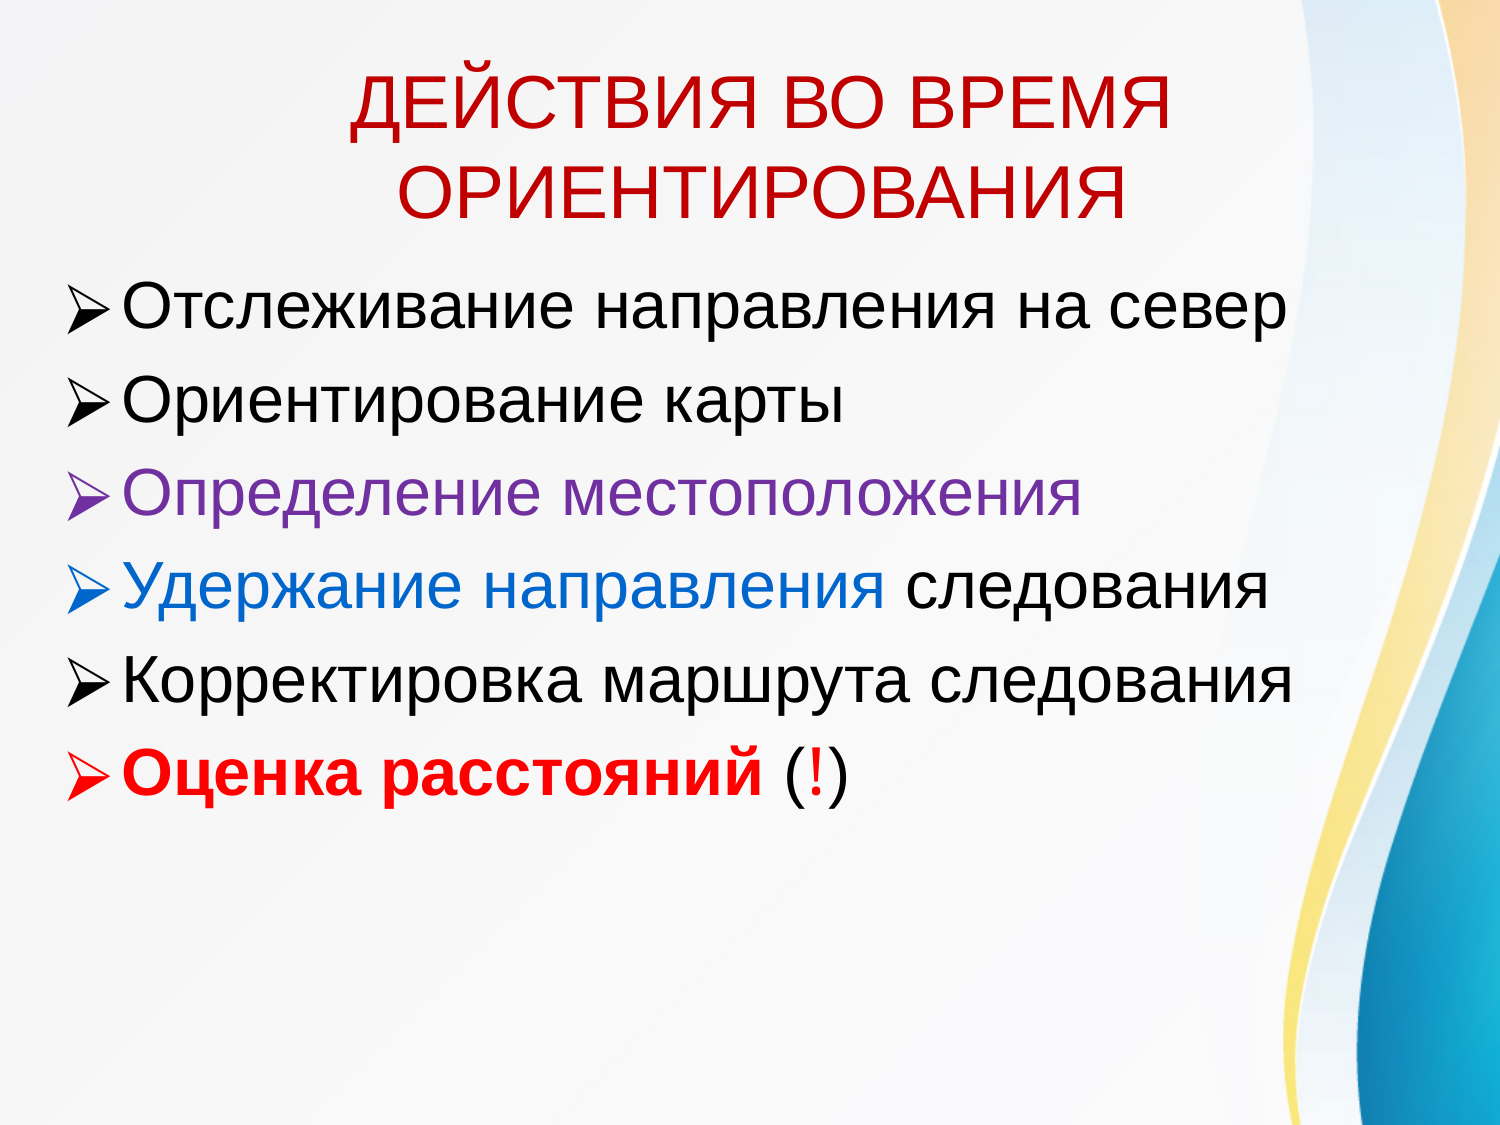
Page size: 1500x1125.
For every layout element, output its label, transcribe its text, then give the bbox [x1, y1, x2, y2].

picture [0, 0, 1500, 1125]
list Отслеживание направления на север Ориентирование карты Определение местоположения Удержание направления следования Корректировка маршрута следования Оценка расстояний (!) [49, 254, 1476, 998]
title ДЕЙСТВИЯ ВО ВРЕМЯ ОРИЕНТИРОВАНИЯ [49, 74, 1476, 213]
